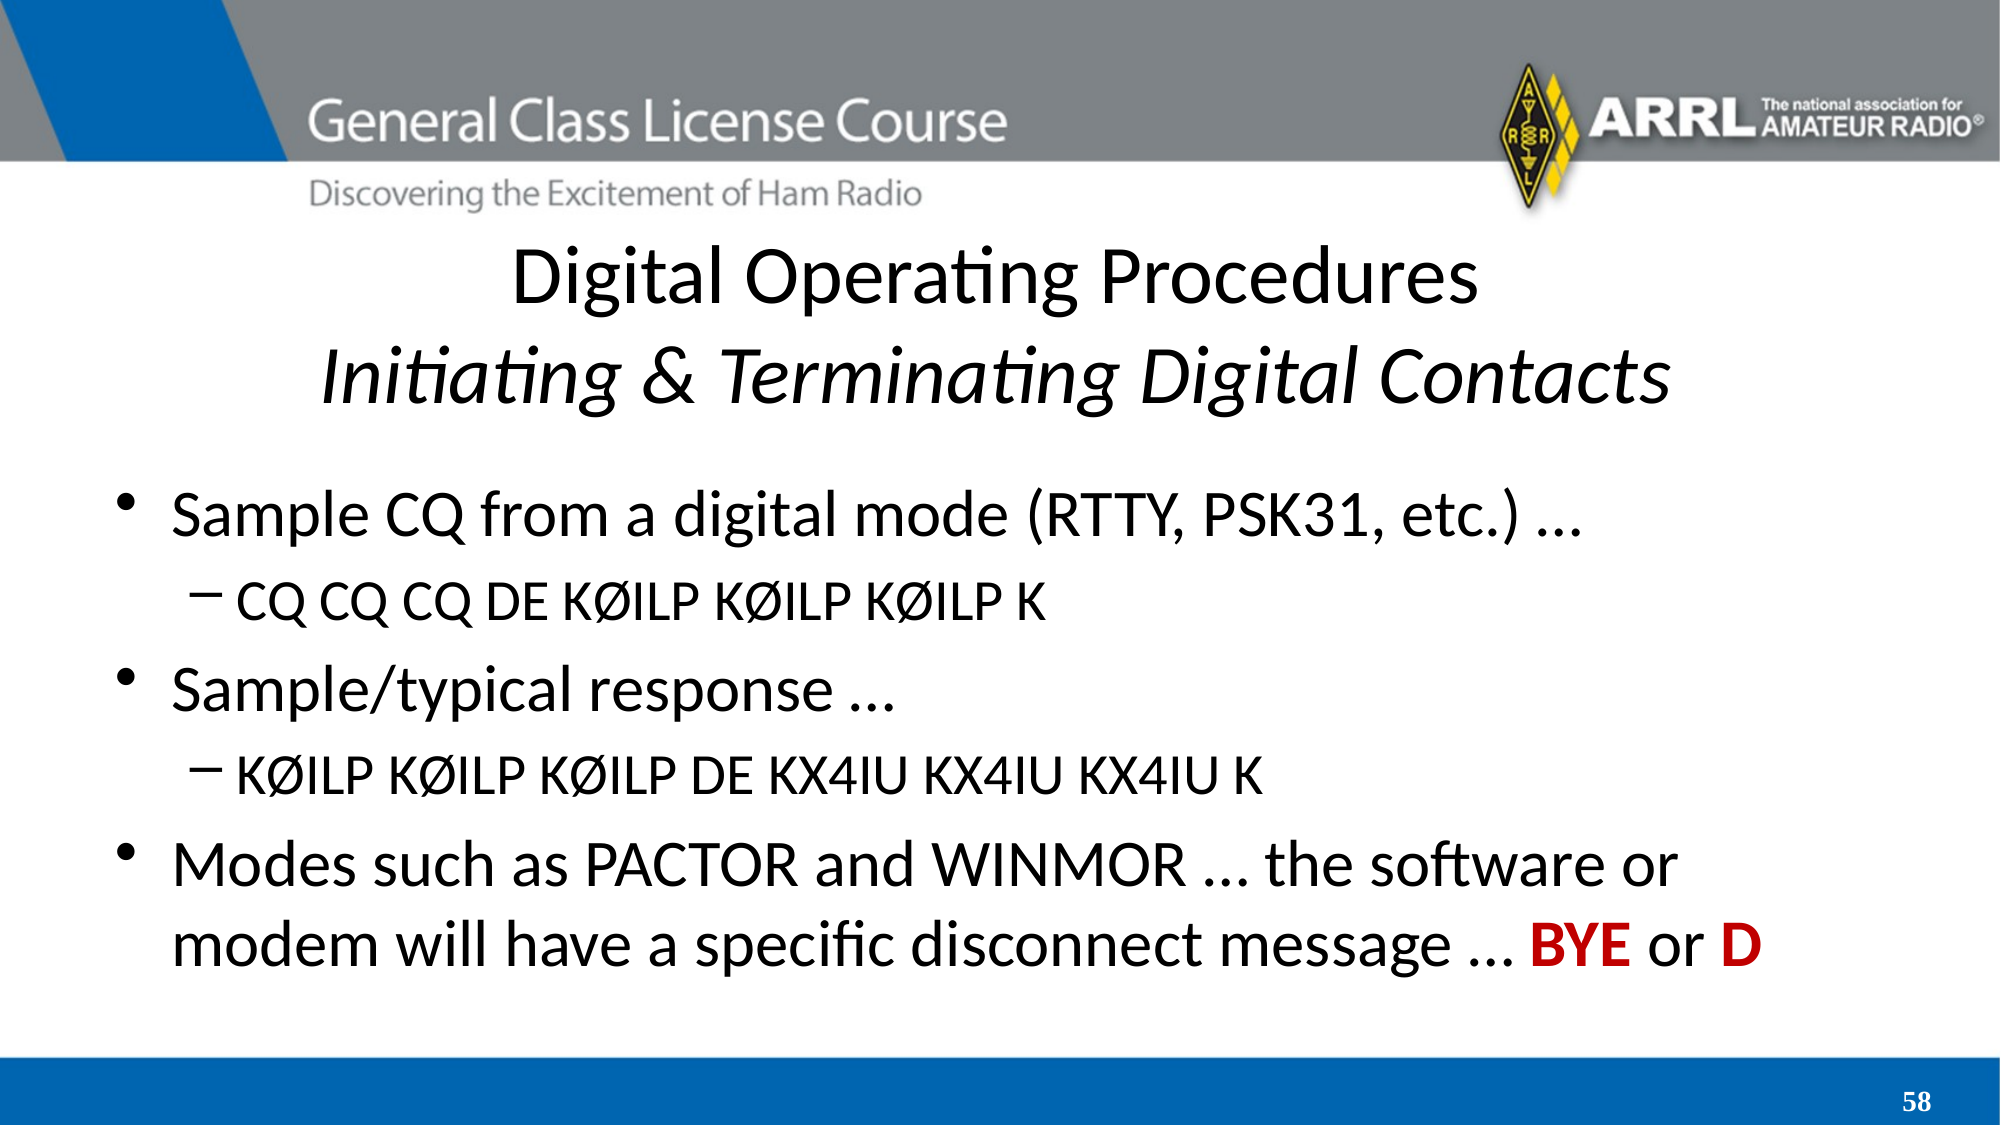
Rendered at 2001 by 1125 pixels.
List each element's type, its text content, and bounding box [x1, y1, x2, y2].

list Sample CQ from a digital mode (RTTY, PSK31, etc.) … CQ CQ CQ DE KØILP KØILP KØILP K Sample/typical response … KØILP KØILP KØILP DE KX4IU KX4IU KX4IU K Modes such as PACTOR and WINMOR … the software or modem will have a specific disconnect message … BYE or D [99, 462, 1900, 1075]
picture [0, 0, 2001, 1125]
title Digital Operating Procedures Initiating & Terminating Digital Contacts [96, 212, 1897, 356]
